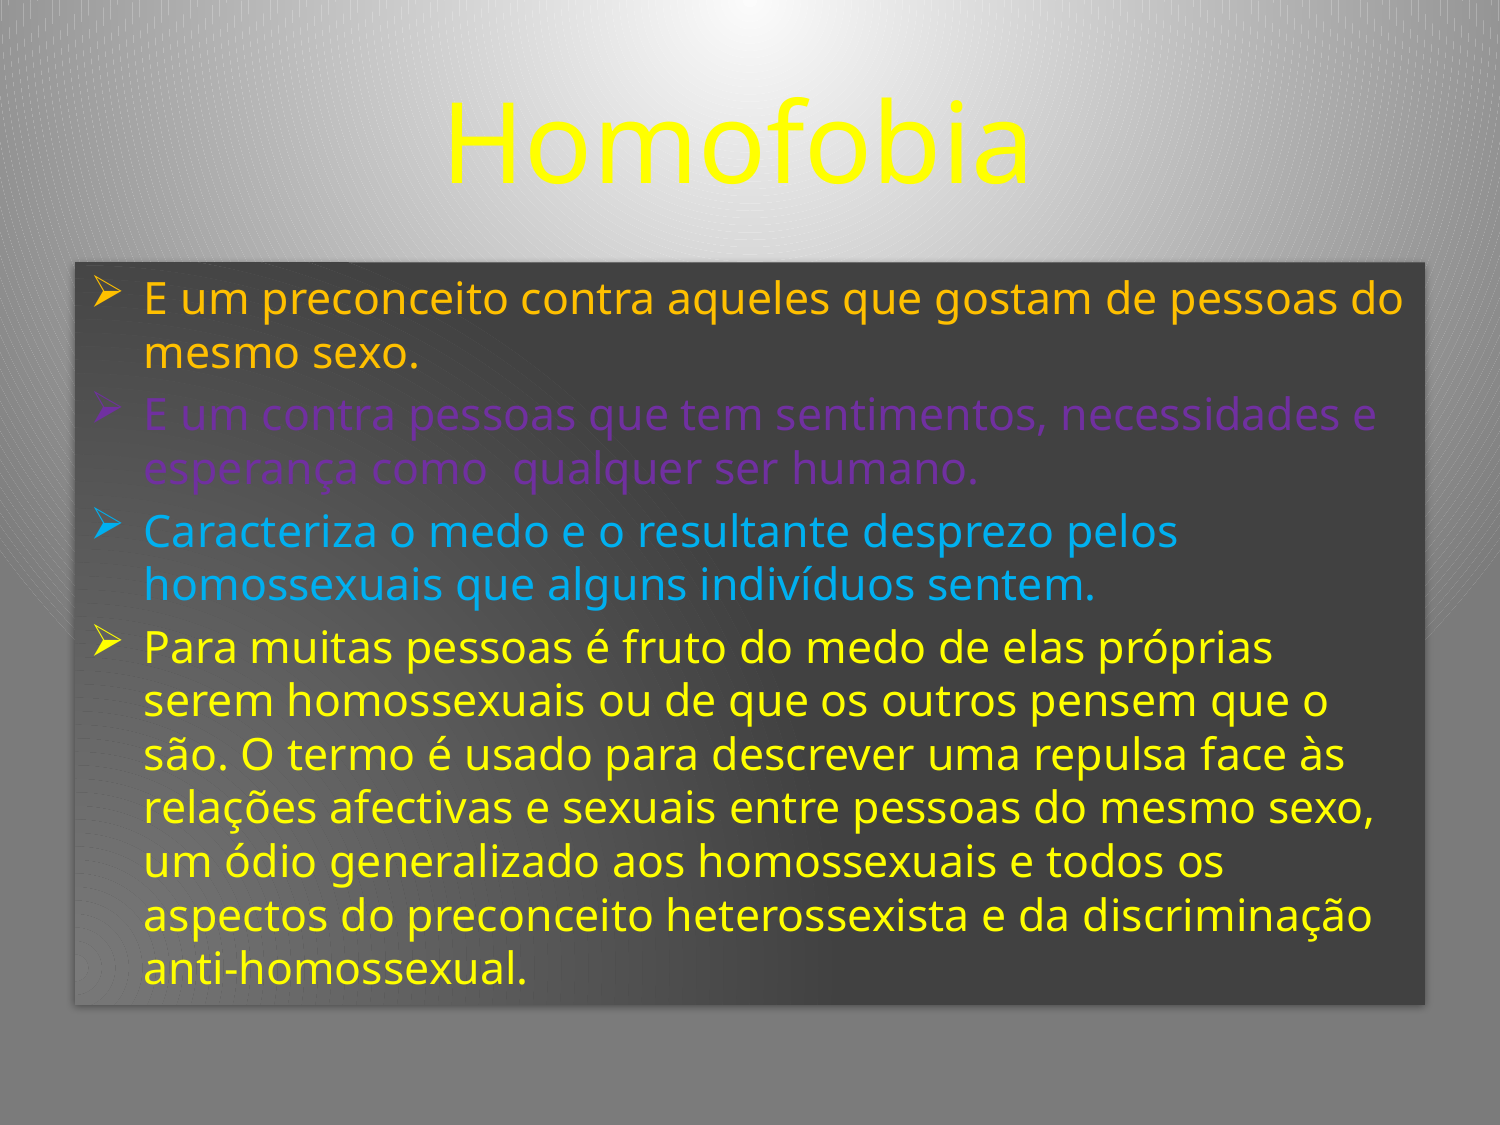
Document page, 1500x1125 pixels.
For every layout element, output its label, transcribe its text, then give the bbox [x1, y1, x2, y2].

list E um preconceito contra aqueles que gostam de pessoas do mesmo sexo. E um contra pessoas que tem sentimentos, necessidades e esperança como qualquer ser humano. Caracteriza o medo e o resultante desprezo pelos homossexuais que alguns indivíduos sentem. Para muitas pessoas é fruto do medo de elas próprias serem homossexuais ou de que os outros pensem que o são. O termo é usado para descrever uma repulsa face às relações afectivas e sexuais entre pessoas do mesmo sexo, um ódio generalizado aos homossexuais e todos os aspectos do preconceito heterossexista e da discriminação anti-homossexual. [75, 262, 1425, 1005]
title Homofobia [75, 45, 1425, 233]
